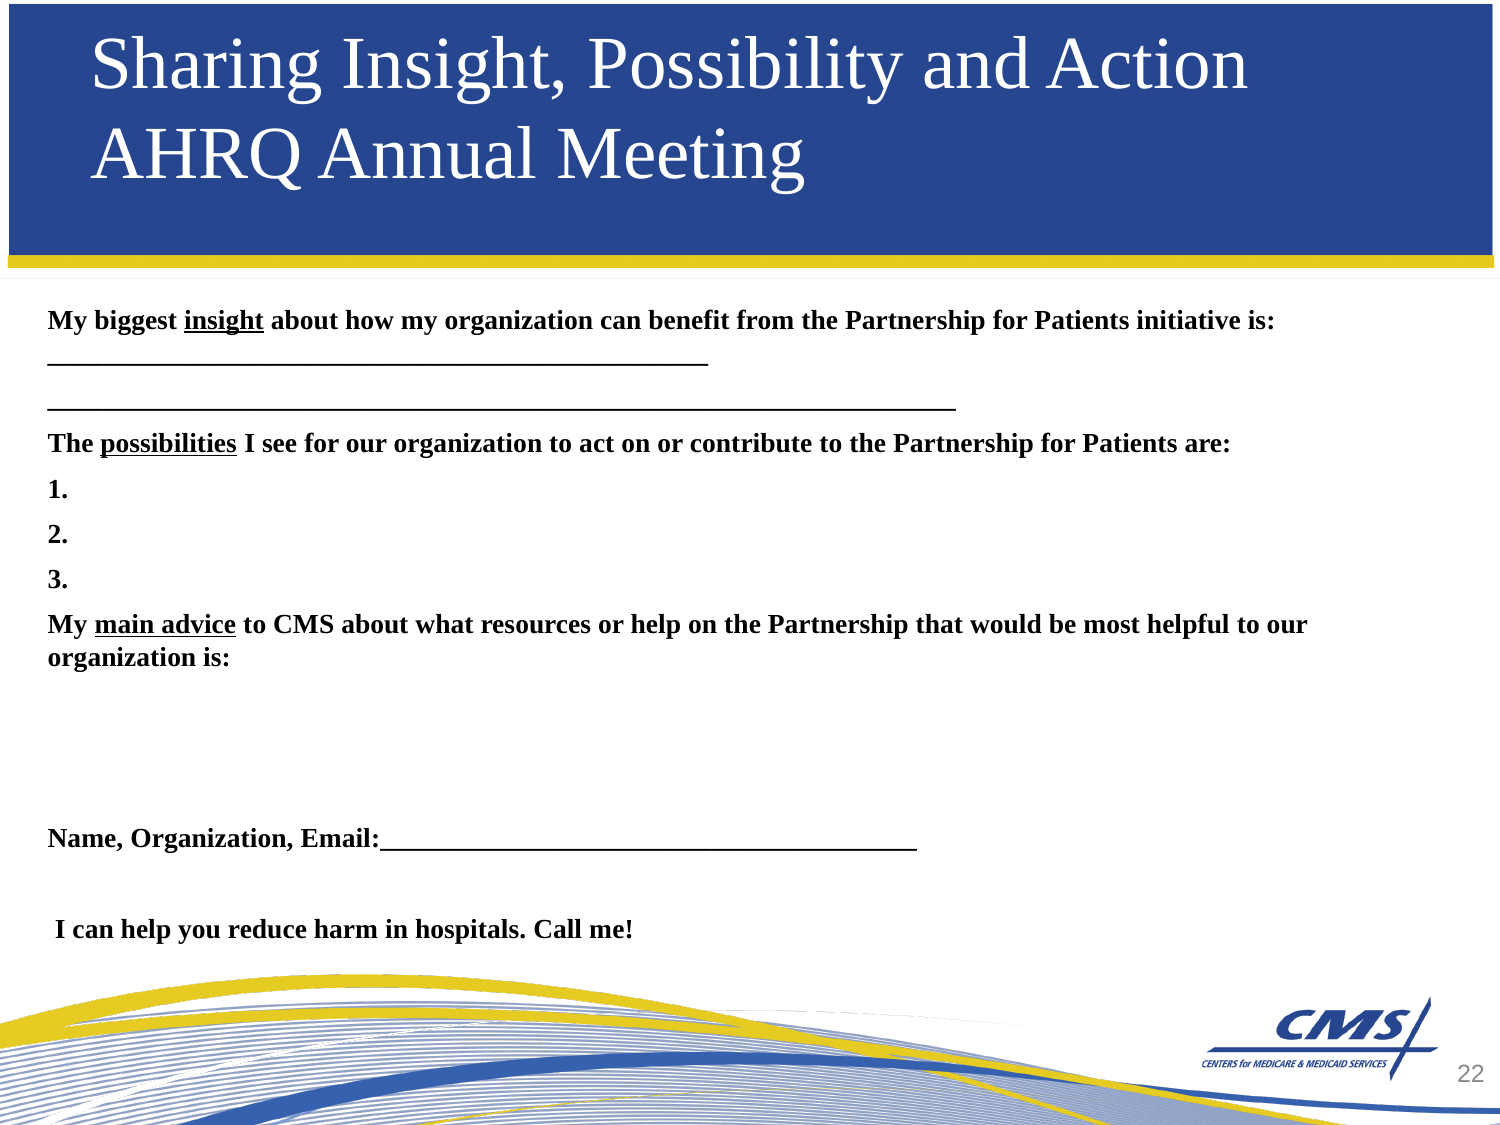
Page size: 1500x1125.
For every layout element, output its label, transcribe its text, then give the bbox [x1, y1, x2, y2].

slide_number 22 [1149, 1042, 1500, 1103]
title Sharing Insight, Possibility and Action AHRQ Annual Meeting [74, 44, 1426, 233]
list My biggest insight about how my organization can benefit from the Partnership for Patients initiative is: ________________________________________________ __________________________________________________________________ The possibilities I see for our organization to act on or contribute to the Partnership for Patients are: 1. 2. 3. My main advice to CMS about what resources or help on the Partnership that would be most helpful to our organization is: Name, Organization, Email:_______________________________________ ⁭ I can help you reduce harm in hospitals. Call me! [32, 294, 1477, 953]
picture [0, 0, 1500, 1125]
